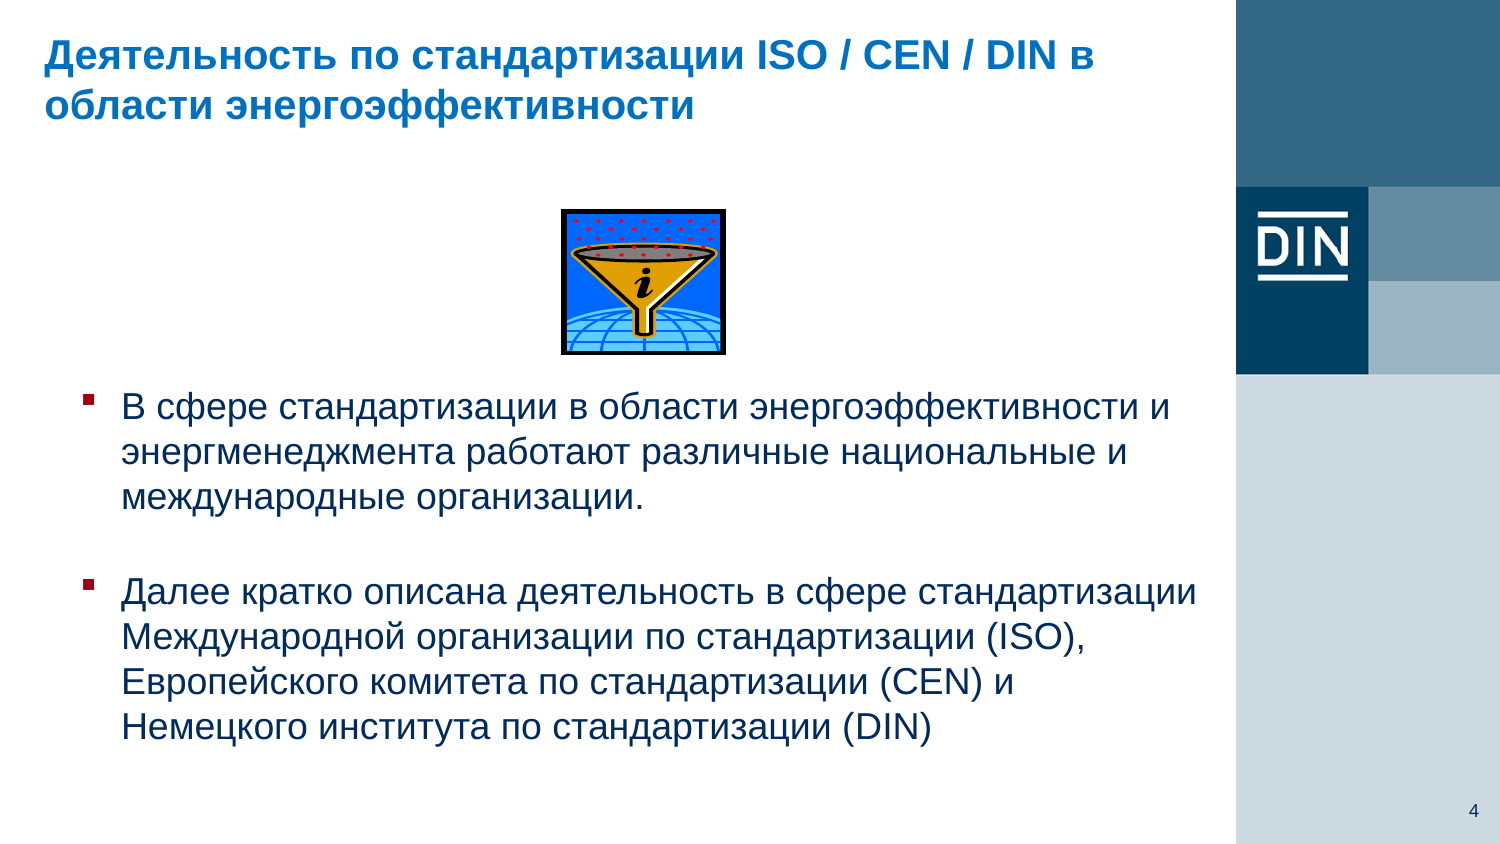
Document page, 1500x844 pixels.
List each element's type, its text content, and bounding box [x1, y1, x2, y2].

slide_number 4 [1364, 790, 1495, 836]
title Деятельность по стандартизации ISO / CEN / DIN в области энергоэффективности [29, 19, 1188, 137]
picture [560, 208, 727, 356]
list В сфере стандартизации в области энергоэффективности и энергменеджмента работают различные национальные и международные организации. Далее кратко описана деятельность в сфере стандартизации Международной организации по стандартизации (ISO), Европейского комитета по стандартизации (CEN) и Немецкого института по стандартизации (DIN) [64, 374, 1223, 659]
picture [1236, 0, 1500, 844]
